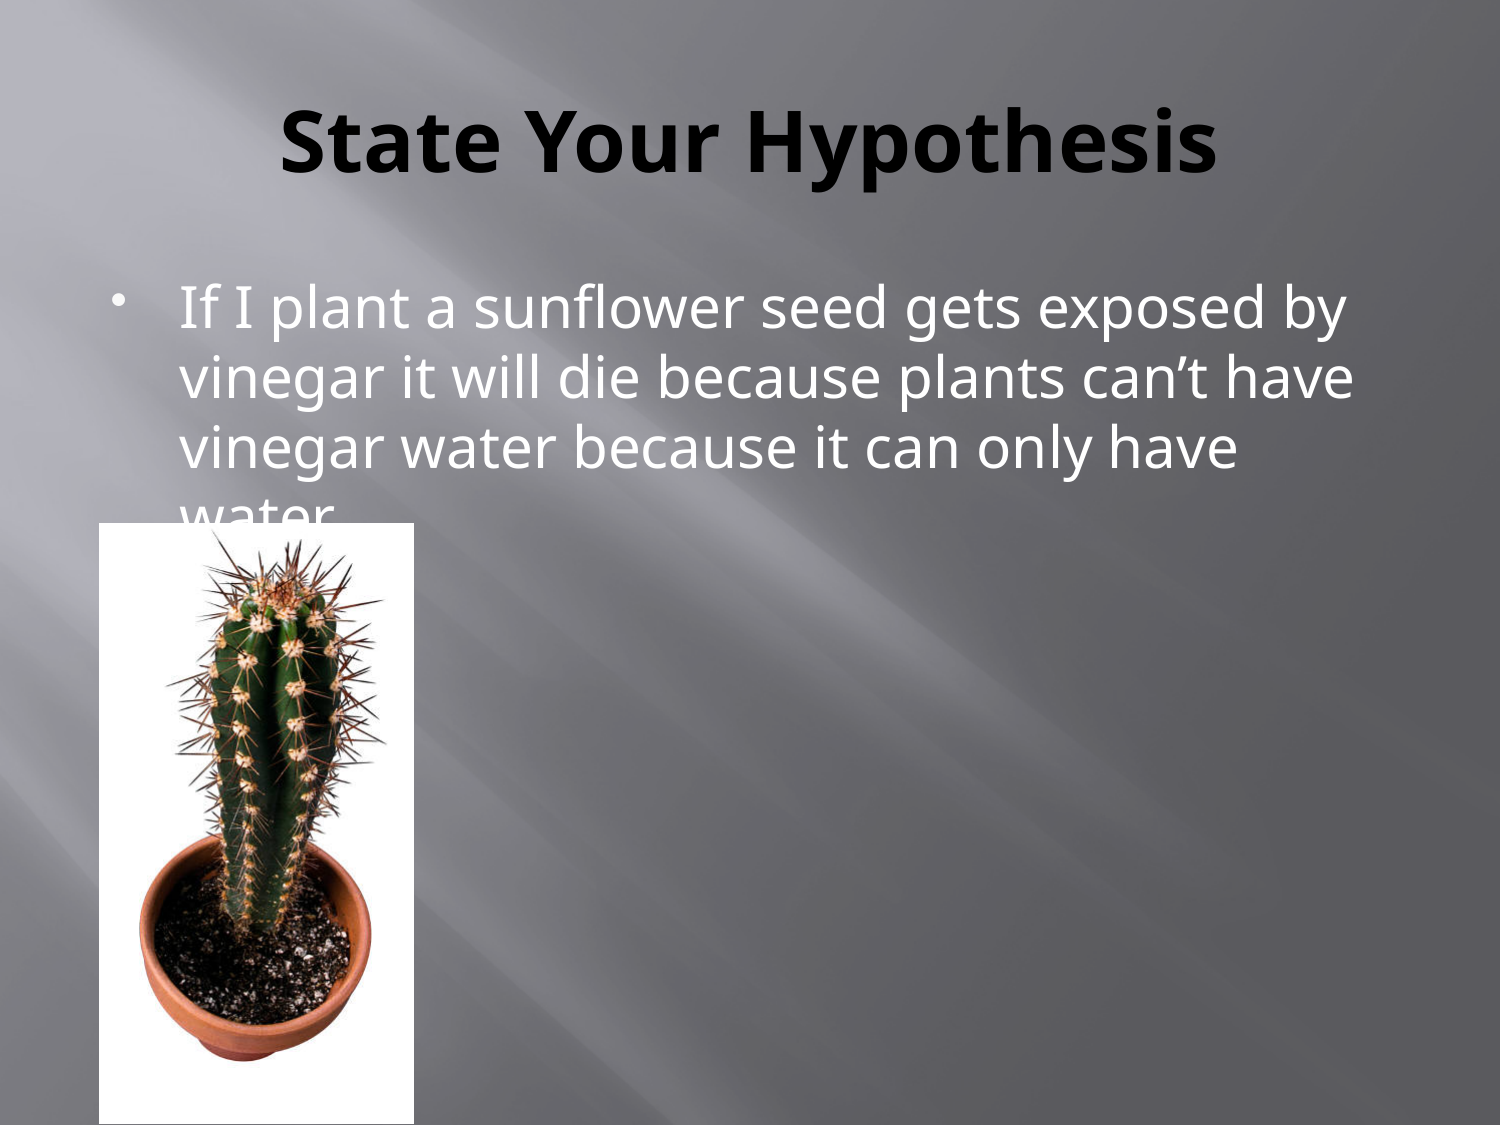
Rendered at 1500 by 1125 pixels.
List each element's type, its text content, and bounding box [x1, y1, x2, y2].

picture [99, 523, 415, 1124]
title State Your Hypothesis [75, 45, 1425, 233]
list If I plant a sunflower seed gets exposed by vinegar it will die because plants can’t have vinegar water because it can only have water. [75, 262, 1425, 1035]
